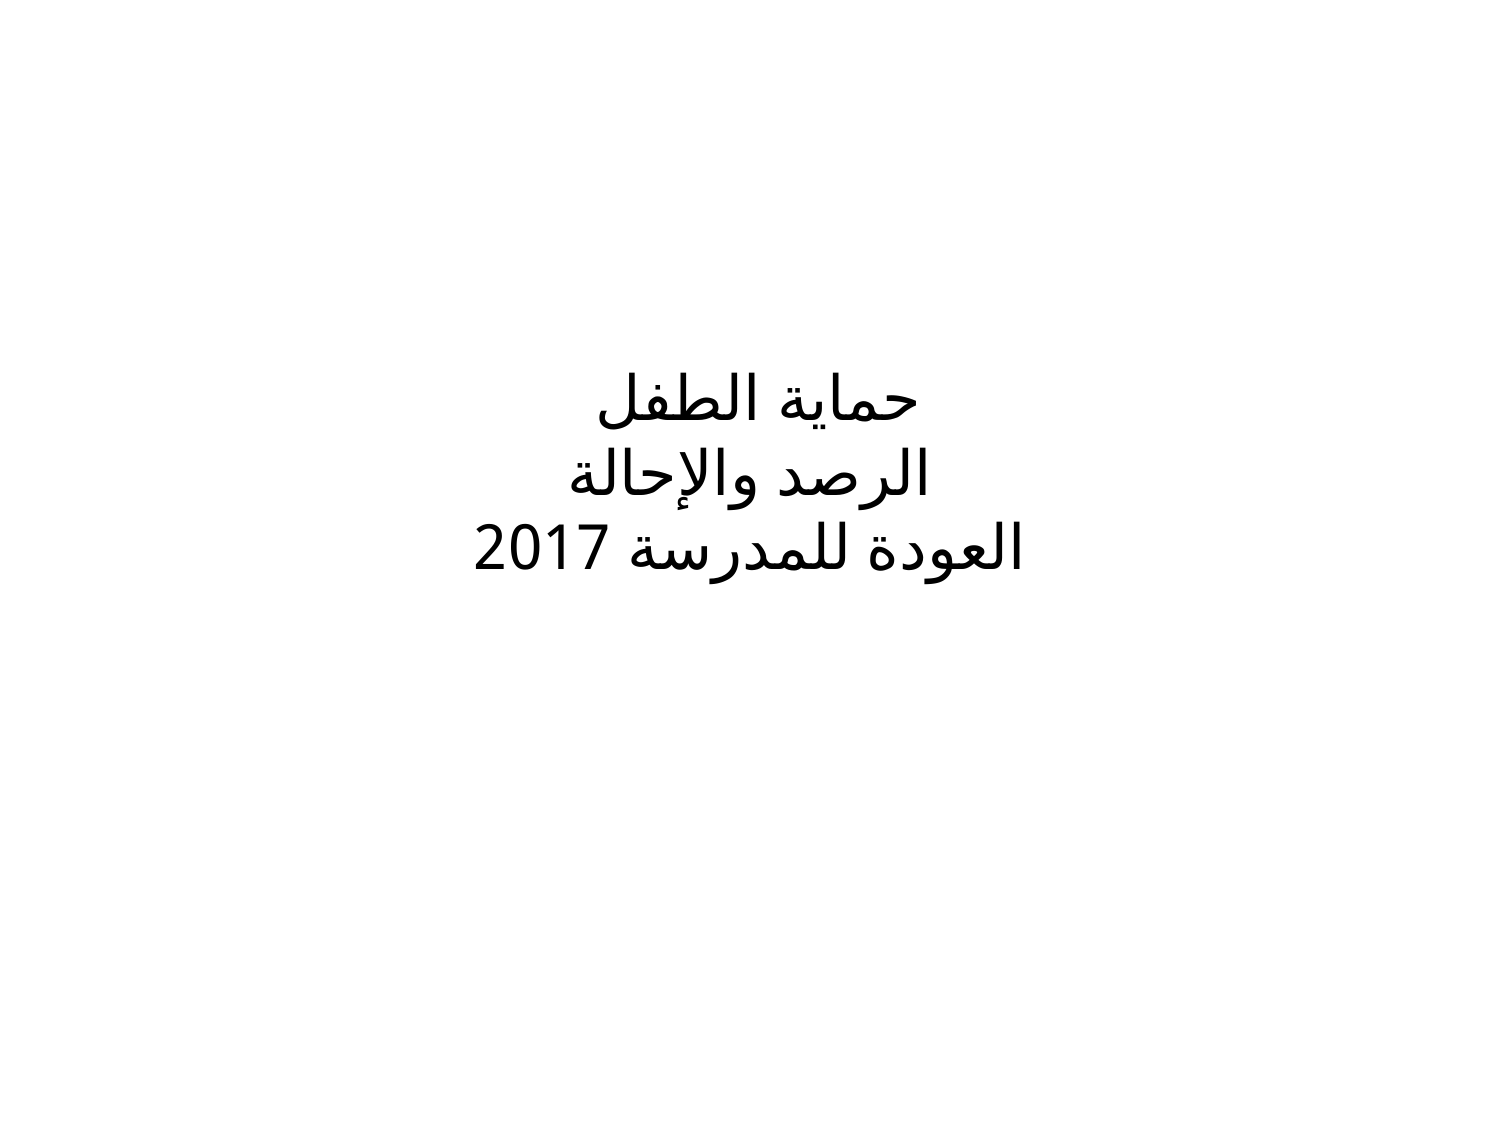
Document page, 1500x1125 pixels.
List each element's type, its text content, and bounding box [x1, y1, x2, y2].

title حماية الطفل الرصد والإحالة العودة للمدرسة 2017 [112, 349, 1388, 591]
